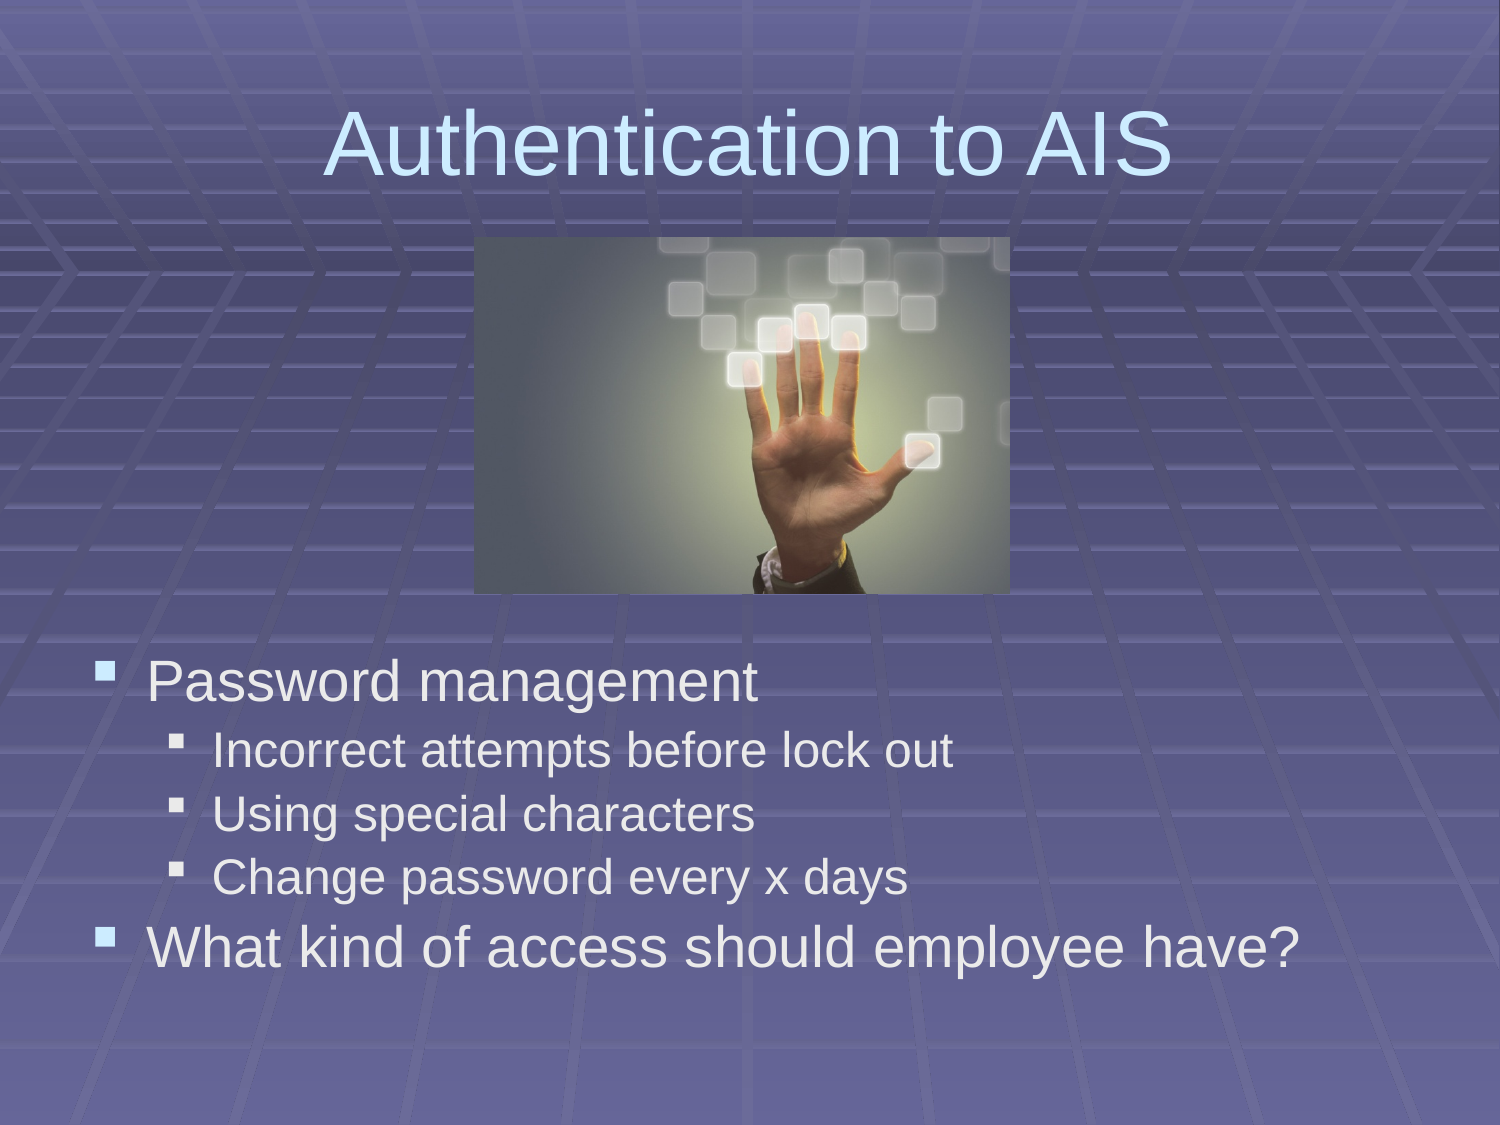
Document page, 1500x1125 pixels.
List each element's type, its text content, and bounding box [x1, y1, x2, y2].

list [474, 237, 1010, 595]
list Password management Incorrect attempts before lock out Using special characters Change password every x days What kind of access should employee have? [74, 643, 1425, 1000]
title Authentication to AIS [74, 44, 1425, 233]
